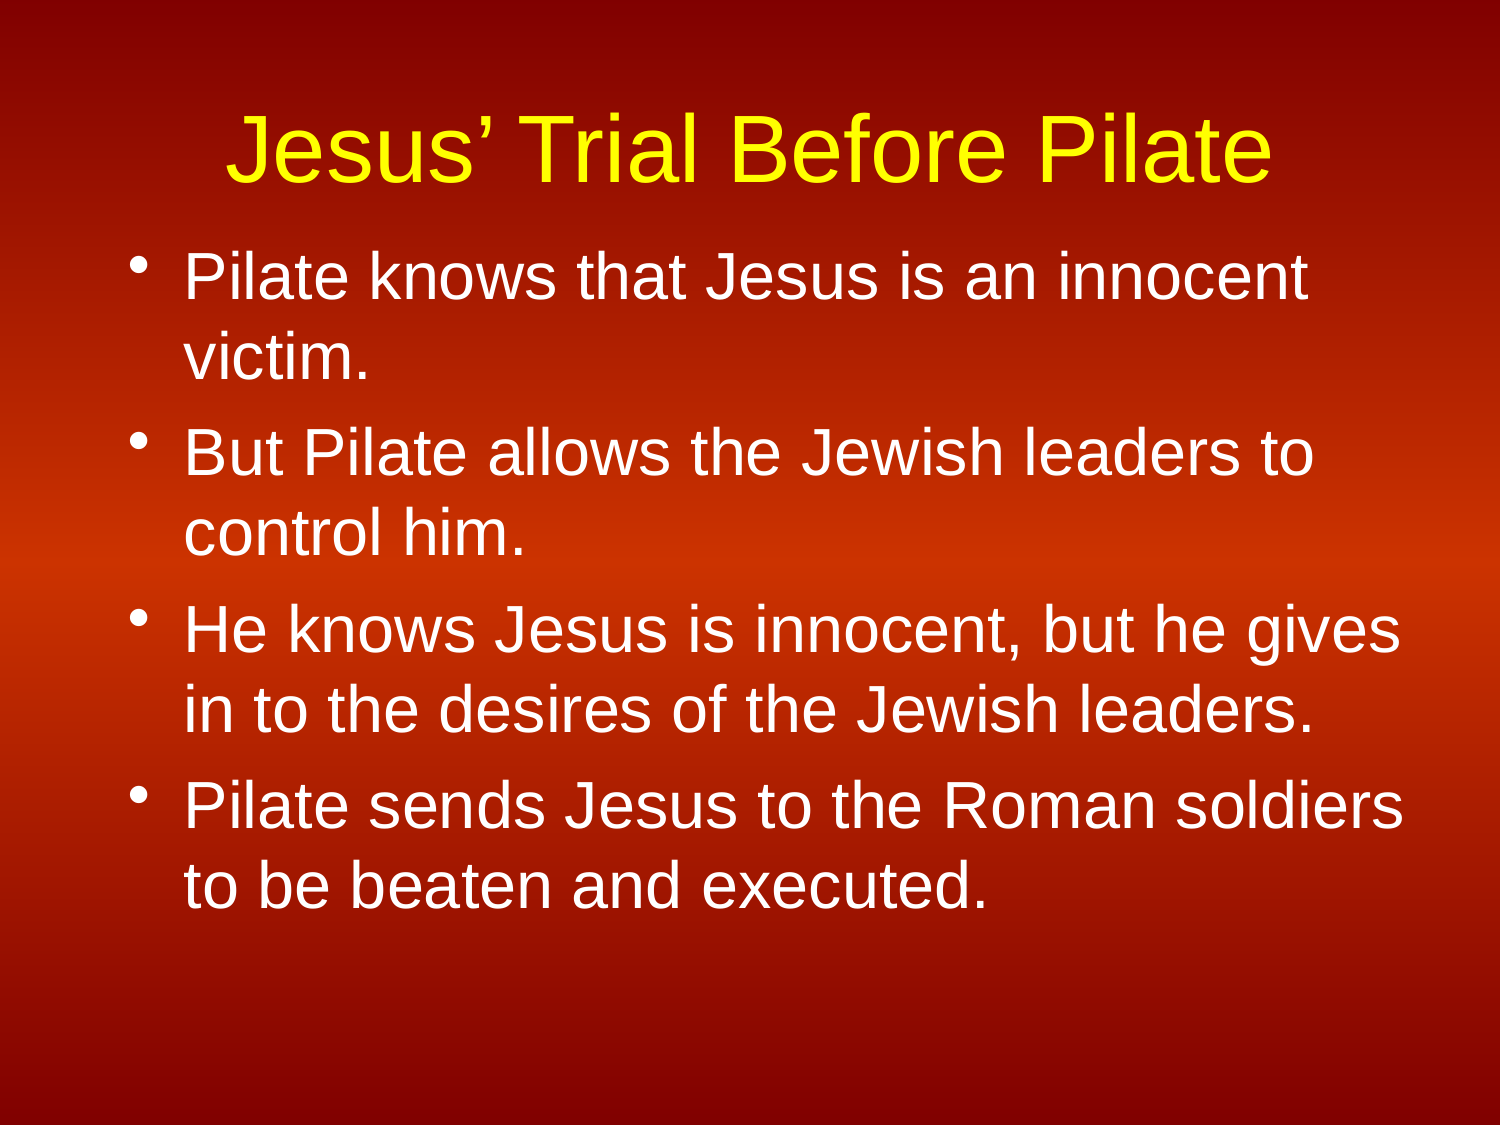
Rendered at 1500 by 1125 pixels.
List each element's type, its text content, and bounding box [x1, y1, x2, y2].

title Jesus’ Trial Before Pilate [37, 50, 1463, 238]
list Pilate knows that Jesus is an innocent victim. But Pilate allows the Jewish leaders to control him. He knows Jesus is innocent, but he gives in to the desires of the Jewish leaders. Pilate sends Jesus to the Roman soldiers to be beaten and executed. [112, 224, 1463, 1125]
